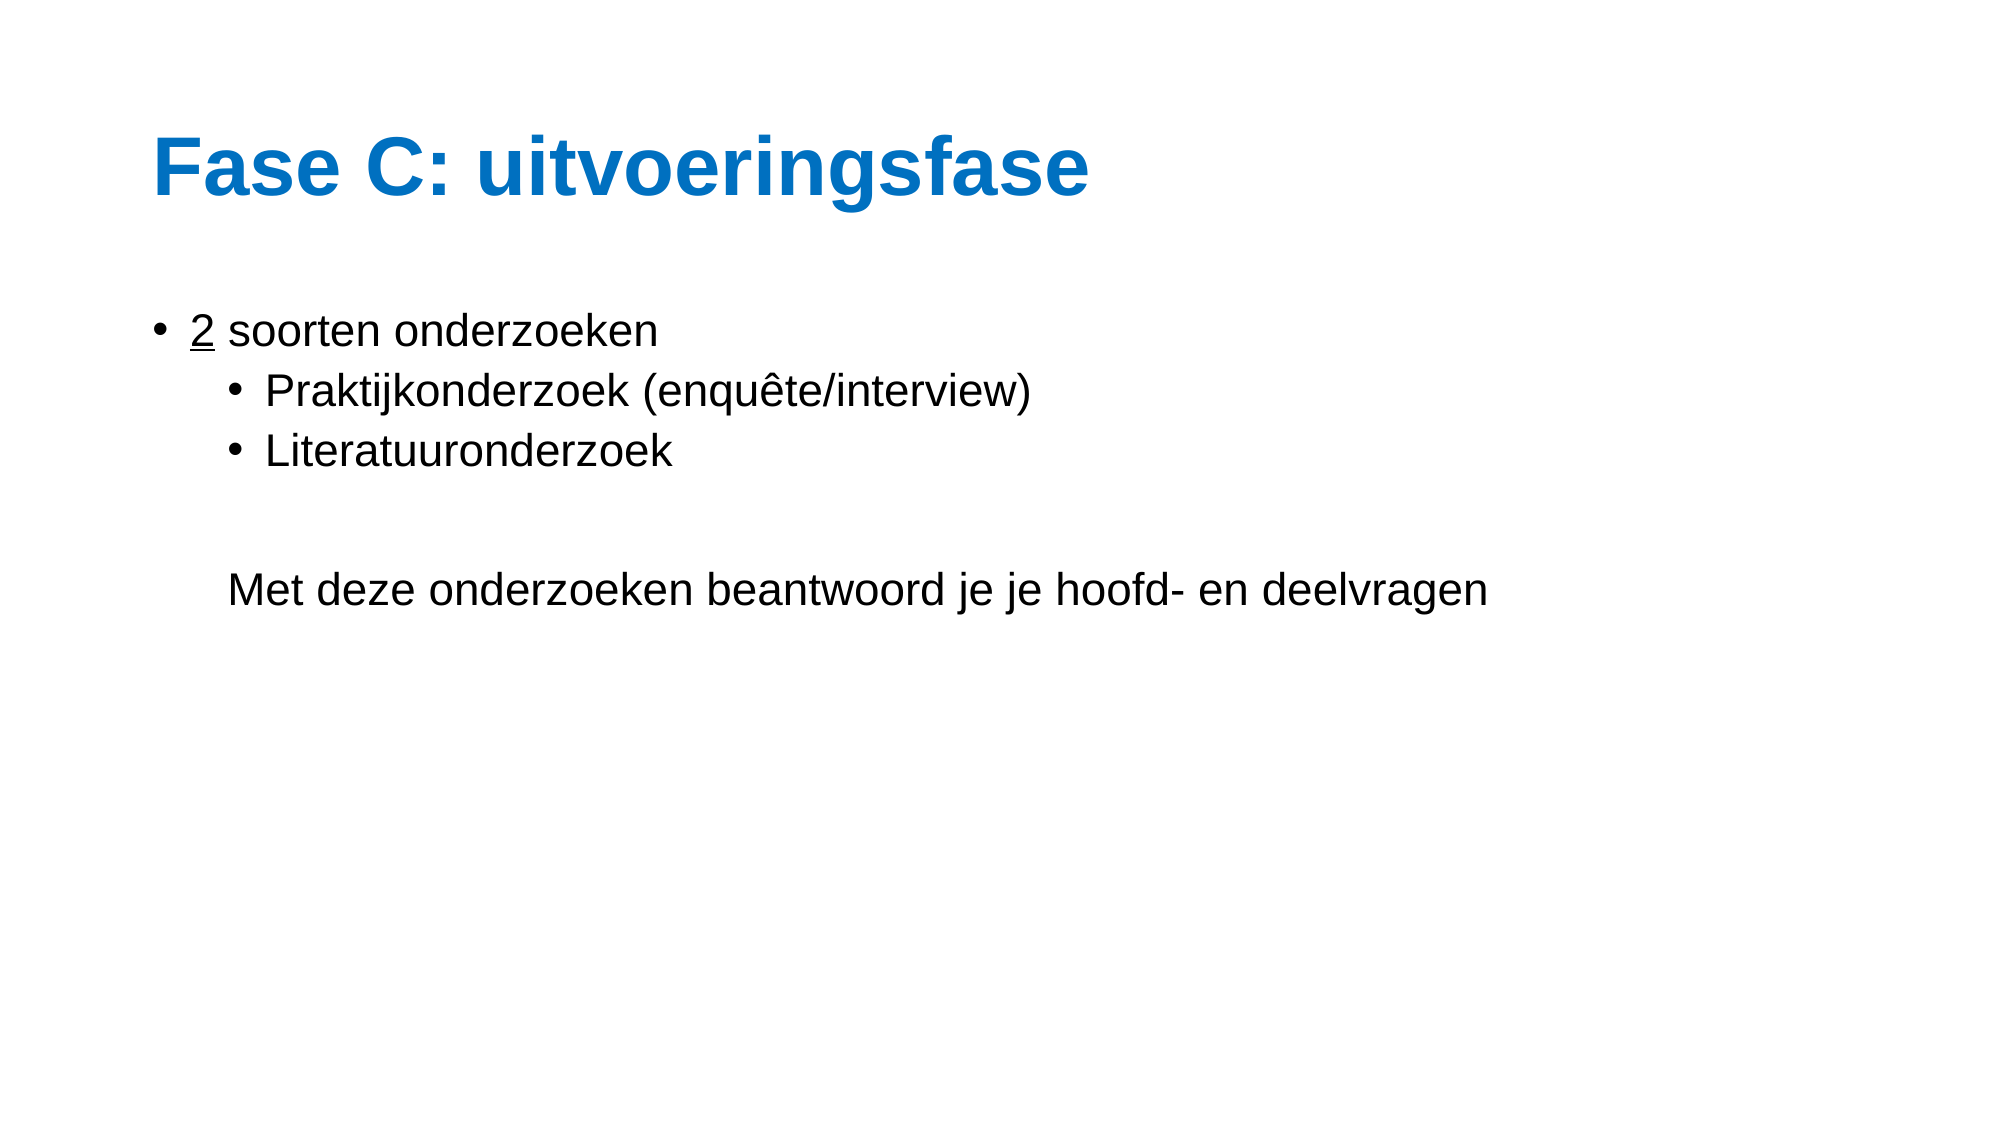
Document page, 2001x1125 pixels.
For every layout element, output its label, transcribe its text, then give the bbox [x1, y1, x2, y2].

list 2 soorten onderzoeken Praktijkonderzoek (enquête/interview) Literatuuronderzoek Met deze onderzoeken beantwoord je je hoofd- en deelvragen [137, 299, 1863, 1014]
title Fase C: uitvoeringsfase [137, 59, 1863, 278]
